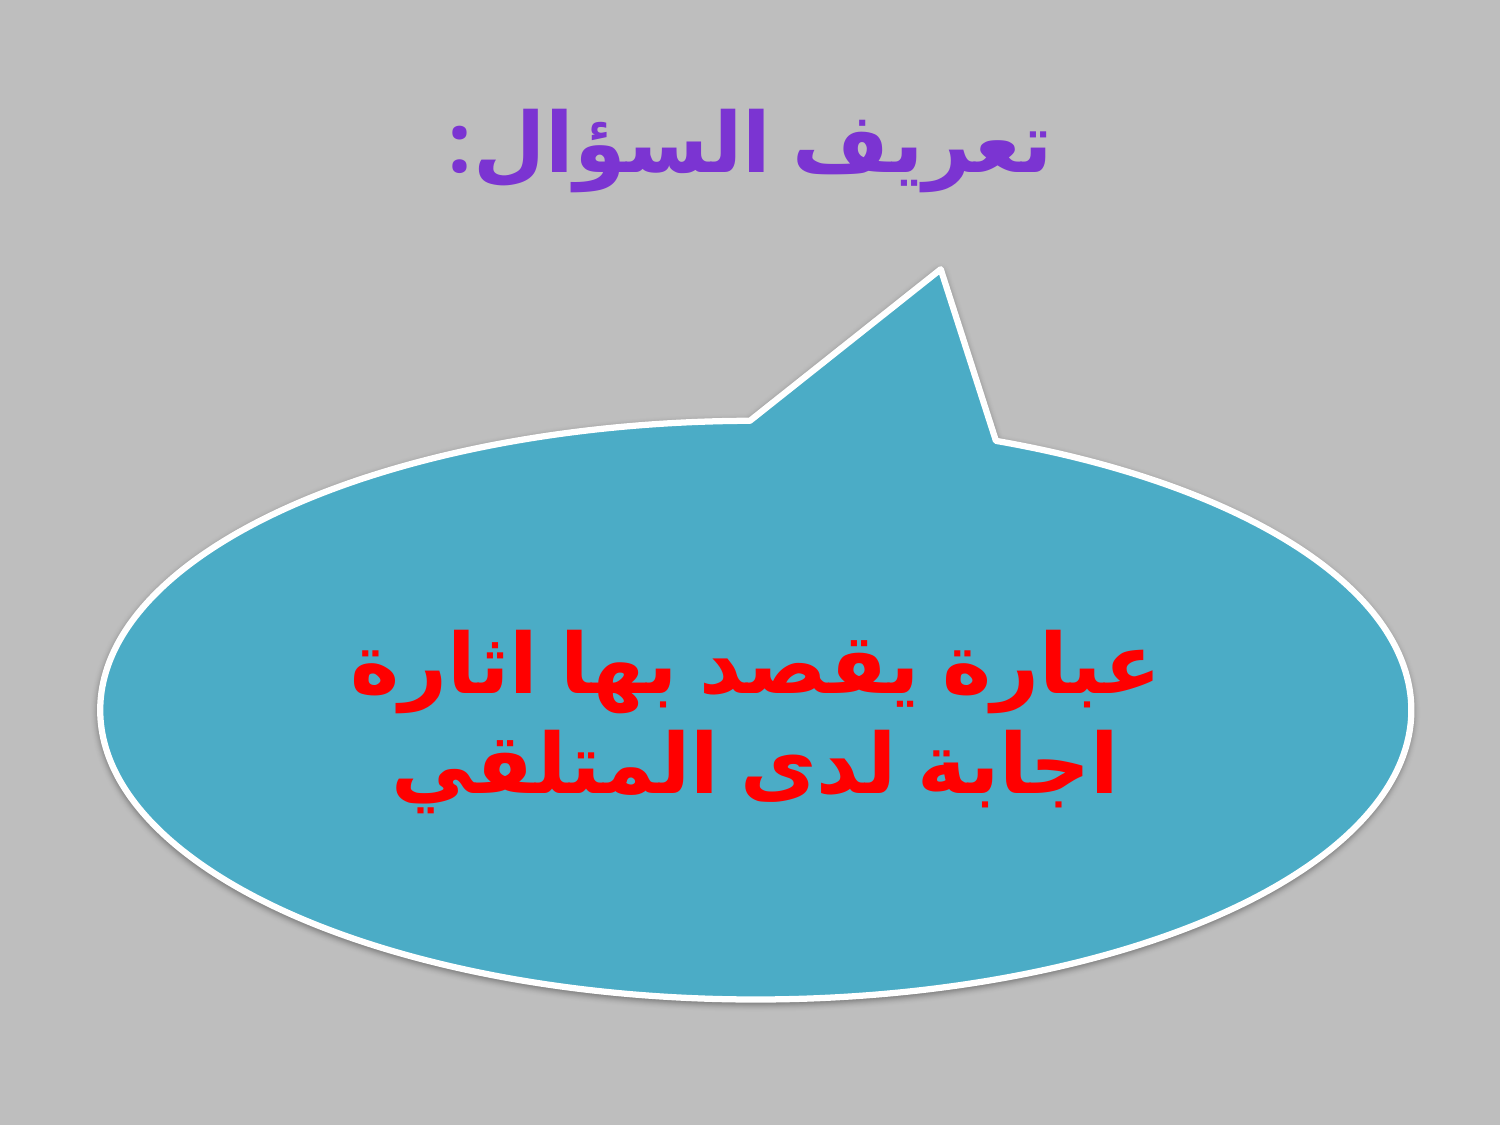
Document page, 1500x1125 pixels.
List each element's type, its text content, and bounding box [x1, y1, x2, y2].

text_box عبارة يقصد بها اثارة اجابة لدى المتلقي [97, 266, 1415, 1003]
title تعريف السؤال: [75, 45, 1425, 233]
